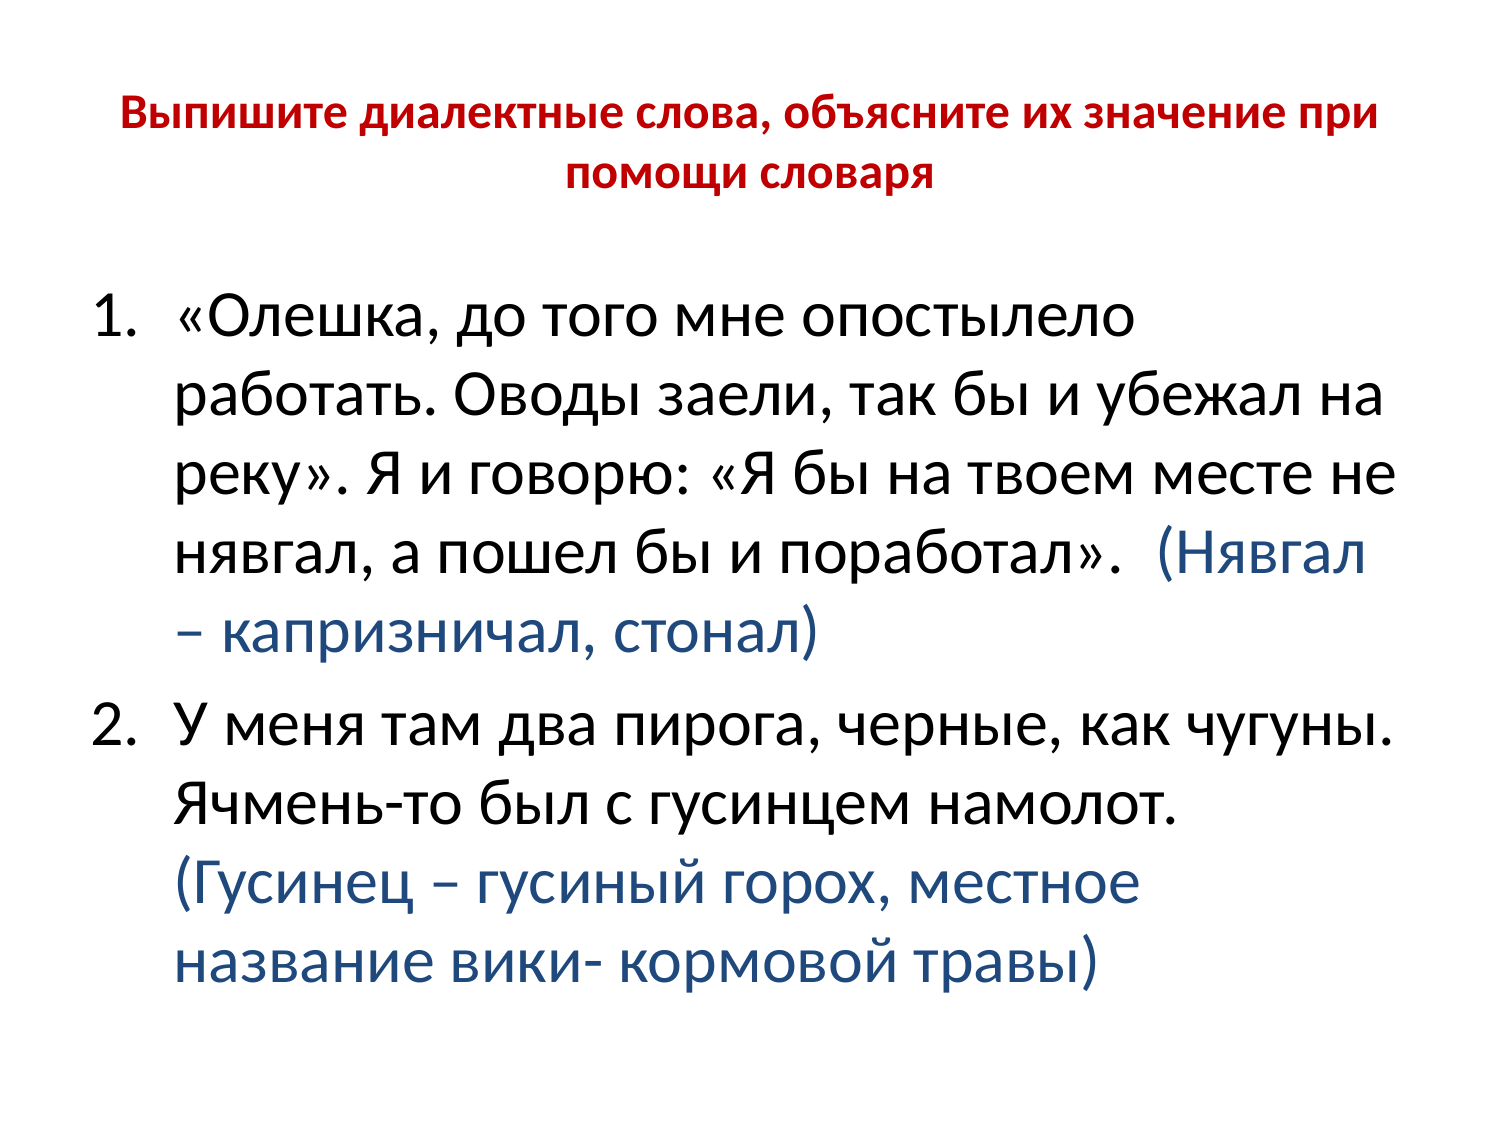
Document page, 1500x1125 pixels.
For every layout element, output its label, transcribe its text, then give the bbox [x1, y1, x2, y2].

list «Олешка, до того мне опостылело работать. Оводы заели, так бы и убежал на реку». Я и говорю: «Я бы на твоем месте не нявгал, а пошел бы и поработал». (Нявгал – капризничал, стонал) У меня там два пирога, черные, как чугуны. Ячмень-то был с гусинцем намолот. (Гусинец – гусиный горох, местное название вики- кормовой травы) [75, 262, 1425, 1005]
title Выпишите диалектные слова, объясните их значение при помощи словаря [75, 45, 1425, 233]
